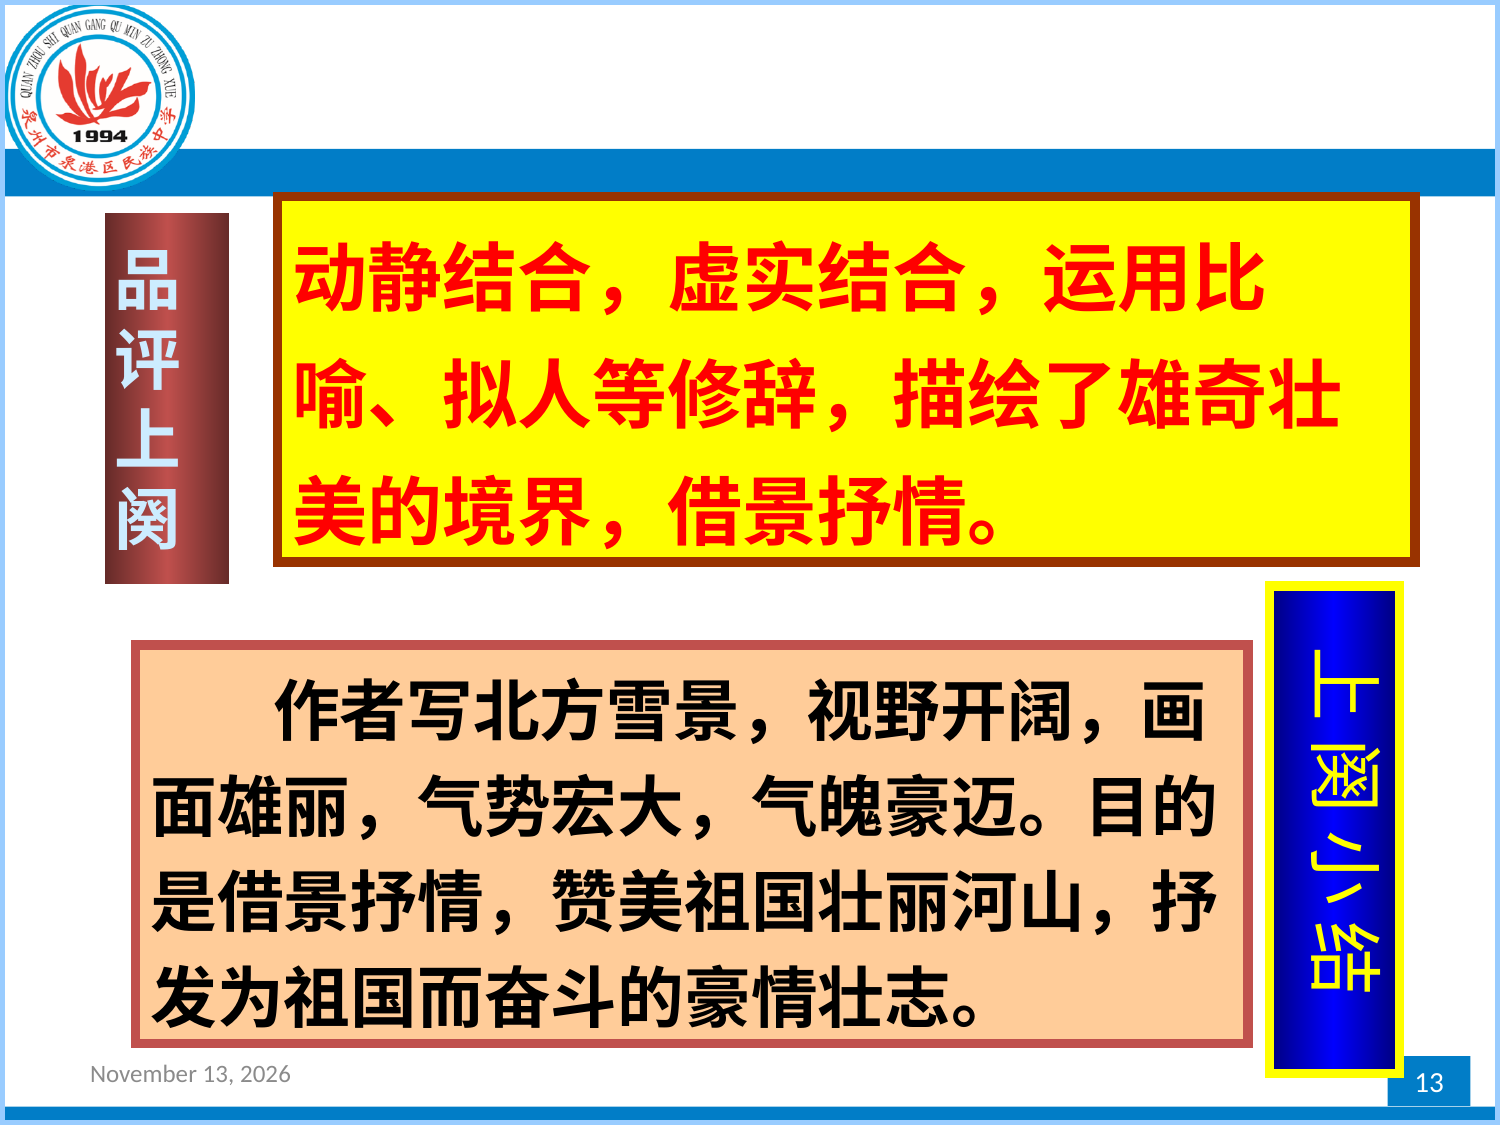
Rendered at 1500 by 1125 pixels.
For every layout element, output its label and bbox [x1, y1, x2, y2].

text_box [0, 0, 1500, 1125]
slide_number [75, 1042, 425, 1103]
